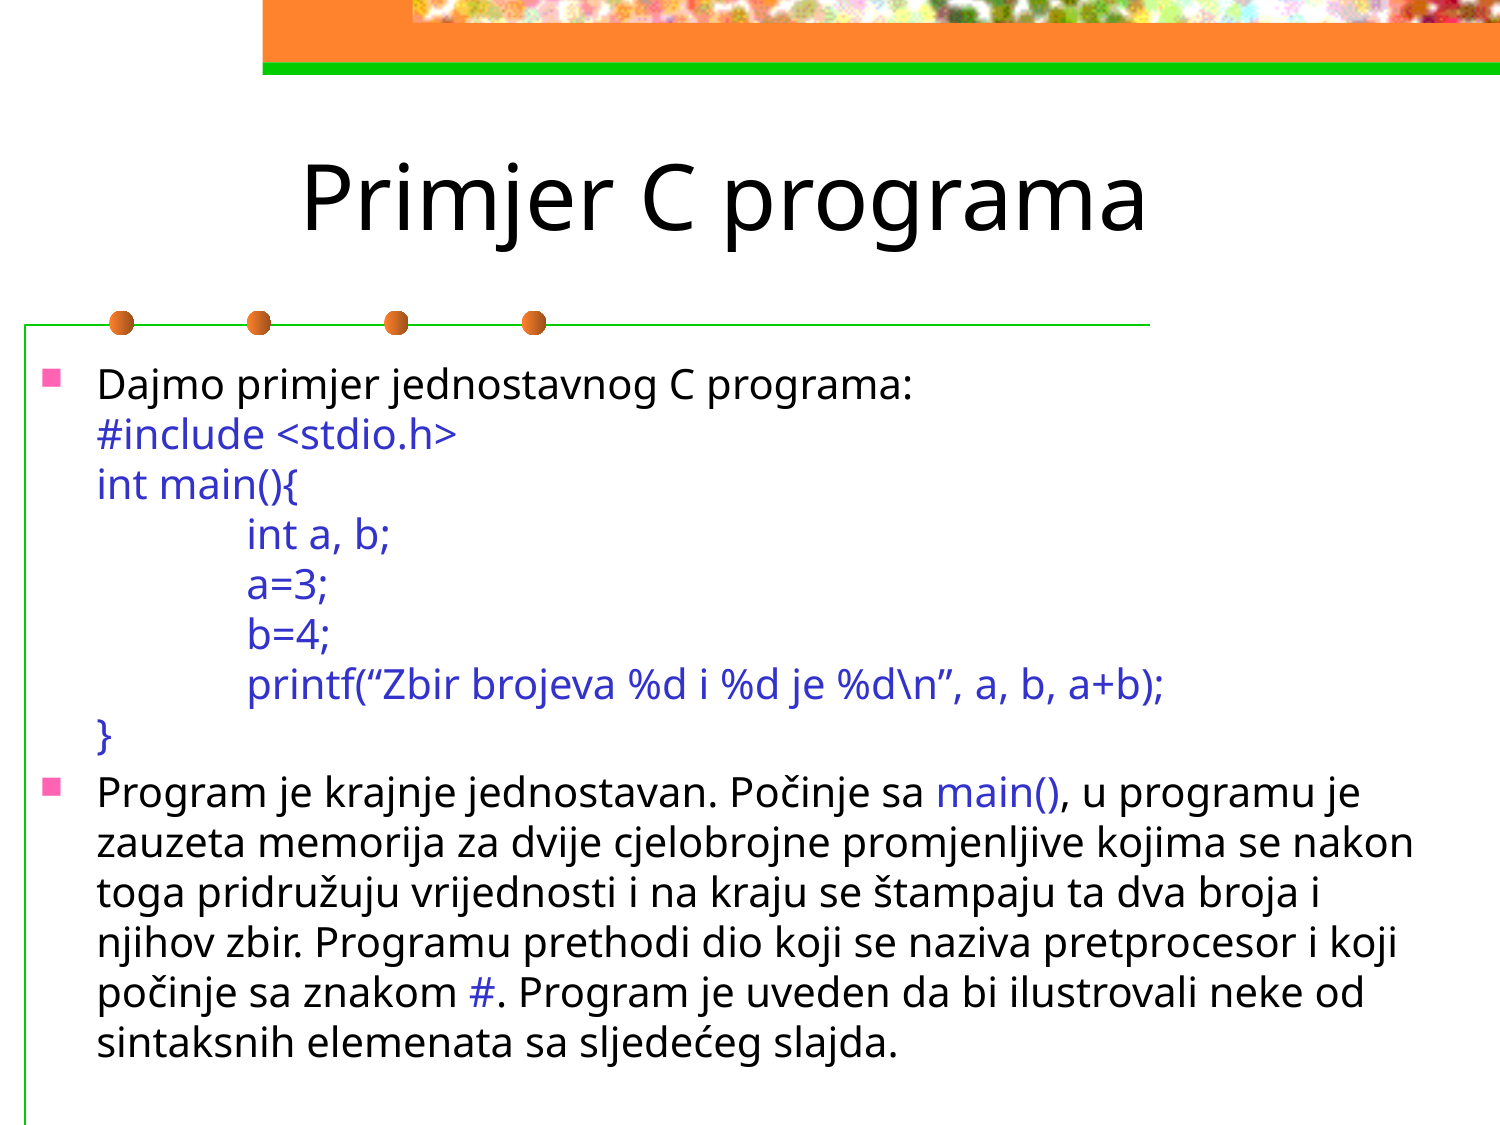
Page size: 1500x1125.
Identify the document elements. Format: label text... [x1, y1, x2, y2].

picture [412, 0, 1500, 23]
title Primjer C programa [87, 99, 1363, 288]
list Dajmo primjer jednostavnog C programa: #include <stdio.h> int main(){ int a, b; a=3; b=4; printf(“Zbir brojeva %d i %d je %d\n”, a, b, a+b); } Program je krajnje jednostavan. Počinje sa main(), u programu je zauzeta memorija za dvije cjelobrojne promjenljive kojima se nakon toga pridružuju vrijednosti i na kraju se štampaju ta dva broja i njihov zbir. Programu prethodi dio koji se naziva pretprocesor i koji počinje sa znakom #. Program je uveden da bi ilustrovali neke od sintaksnih elemenata sa sljedećeg slajda. [24, 350, 1438, 1125]
